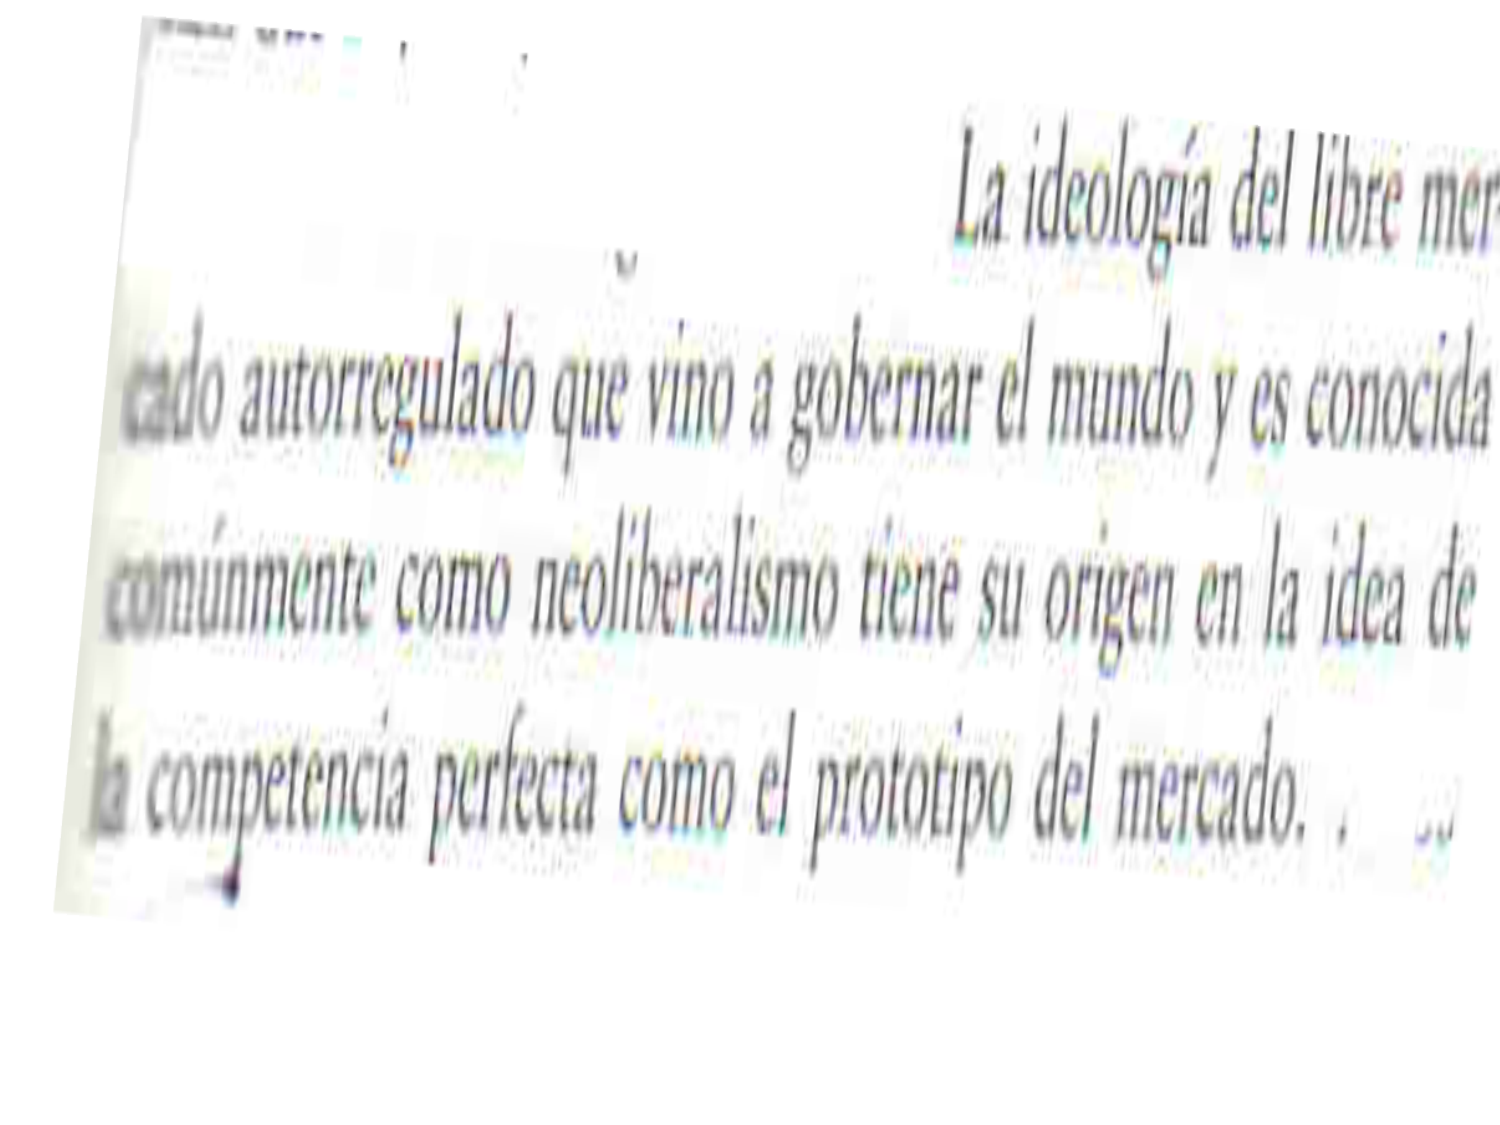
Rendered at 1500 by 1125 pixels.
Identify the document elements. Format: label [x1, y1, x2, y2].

picture [55, 18, 1500, 1048]
